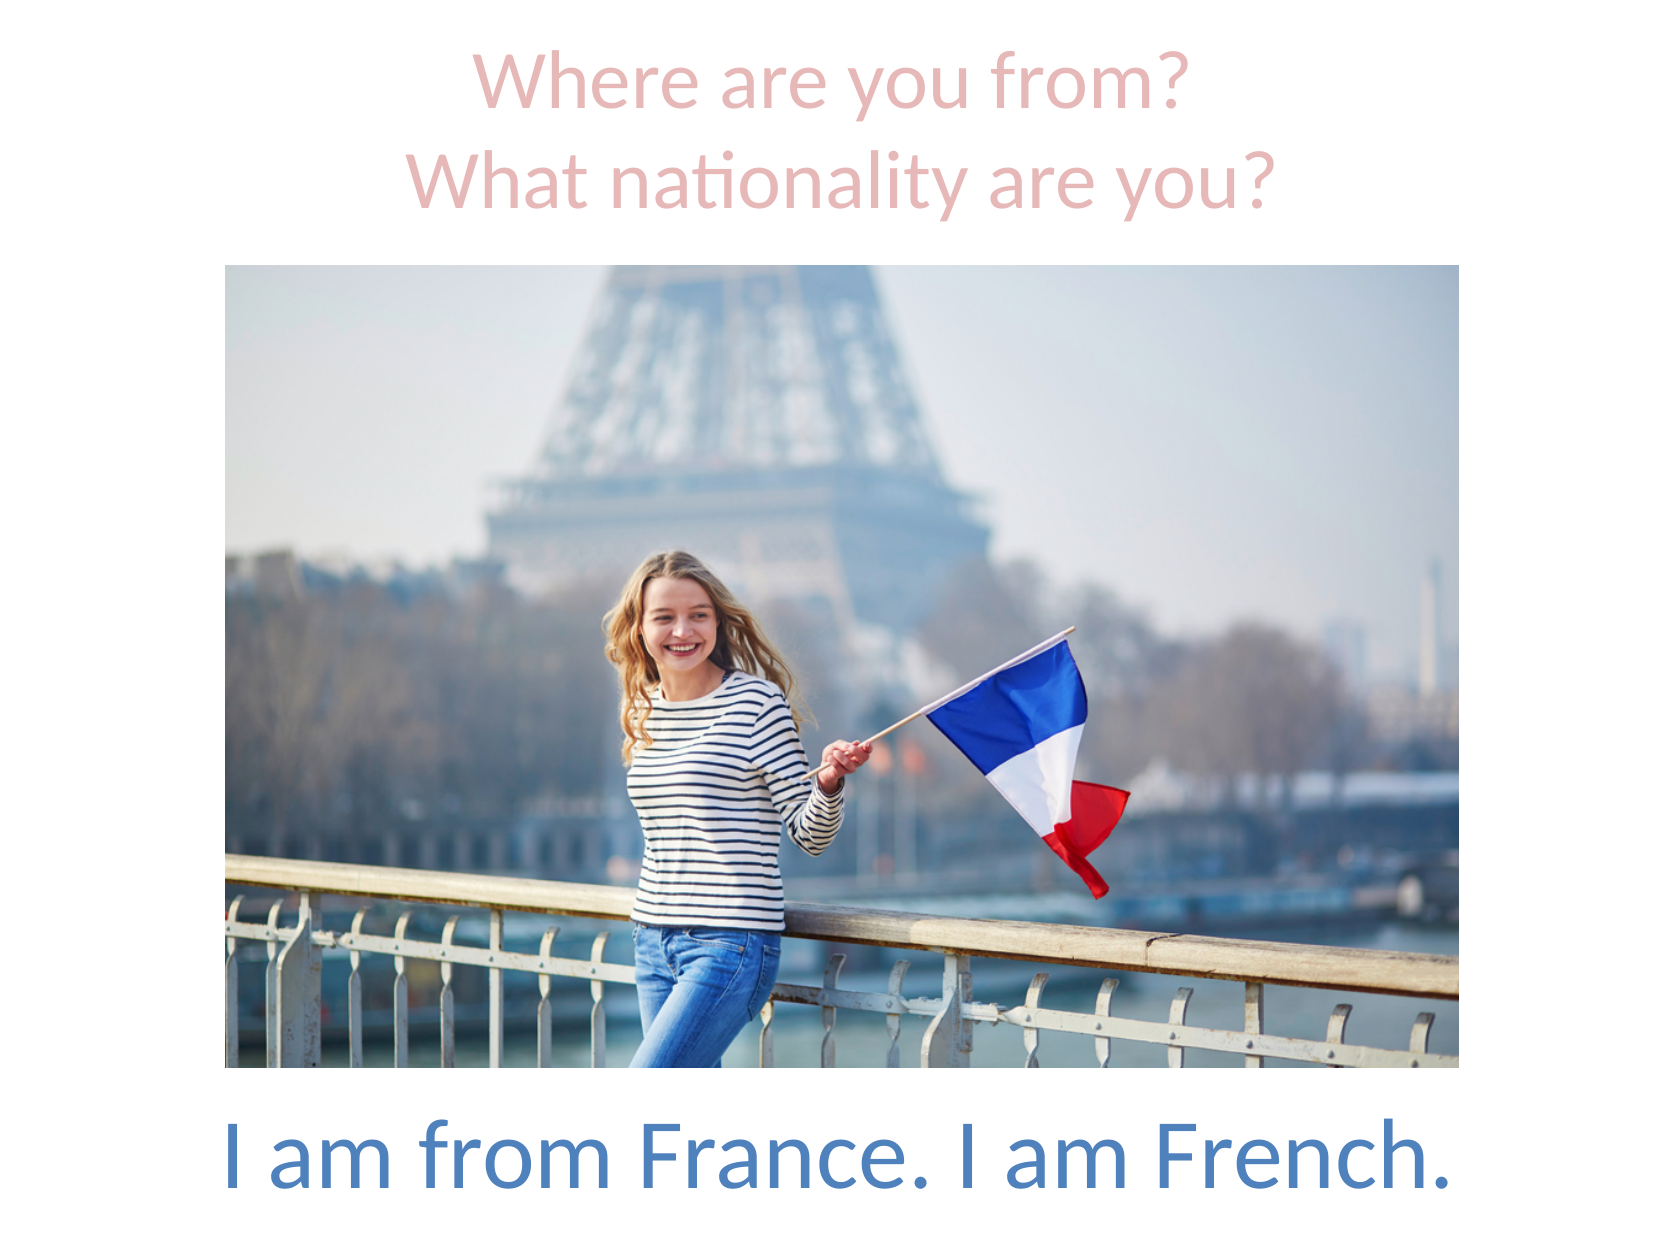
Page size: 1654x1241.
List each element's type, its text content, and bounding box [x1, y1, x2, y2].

text_box I am from France. I am French. [35, 1080, 1654, 1216]
picture [225, 265, 1459, 1069]
text_box Where are you from? What nationality are you? [118, 17, 1567, 233]
